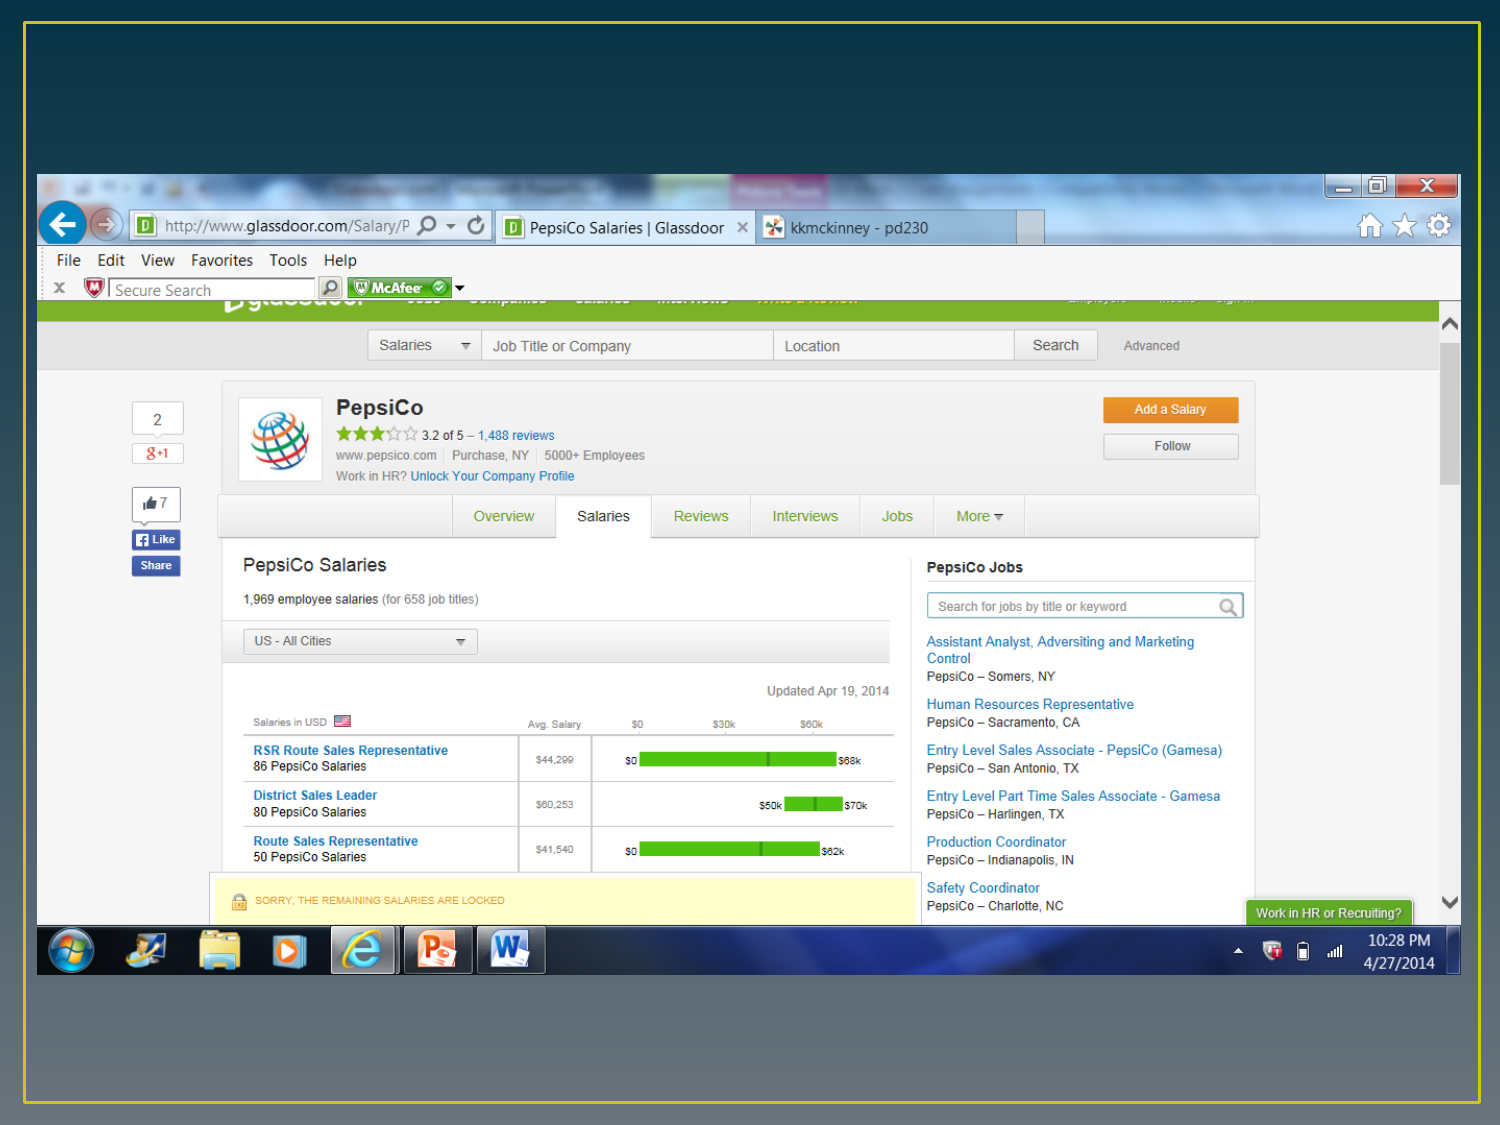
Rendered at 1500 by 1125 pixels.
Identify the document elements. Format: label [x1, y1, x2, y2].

picture [37, 174, 1461, 976]
